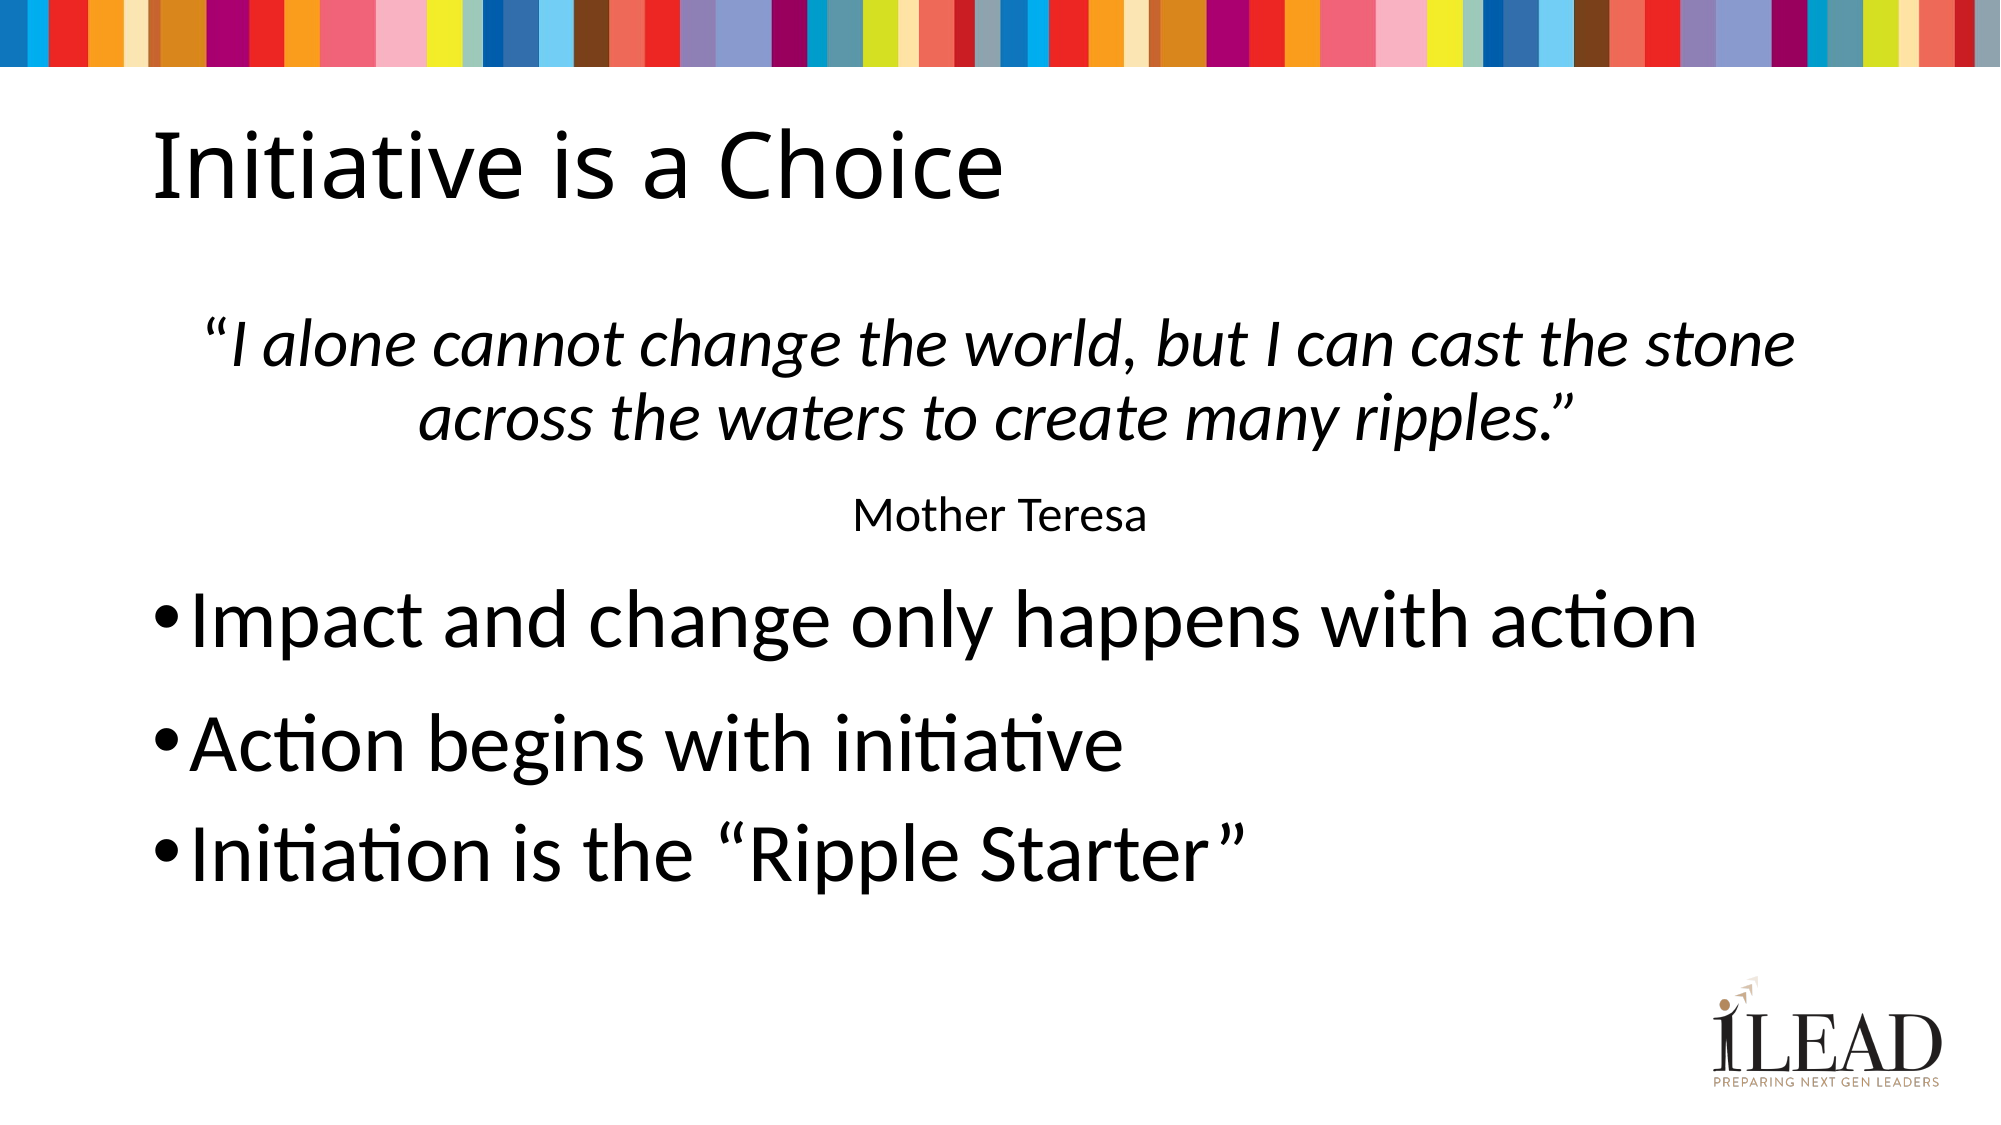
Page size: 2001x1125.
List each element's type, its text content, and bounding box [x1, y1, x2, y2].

picture [828, 0, 1026, 67]
picture [0, 0, 26, 67]
picture [1048, 0, 1808, 67]
picture [1709, 972, 1945, 1091]
picture [1828, 0, 2000, 67]
title Initiative is a Choice [137, 67, 1863, 278]
picture [48, 0, 808, 67]
list “I alone cannot change the world, but I can cast the stone across the waters to create many ripples.” Mother Teresa Impact and change only happens with action Action begins with initiative Initiation is the “Ripple Starter” [137, 299, 1863, 1014]
